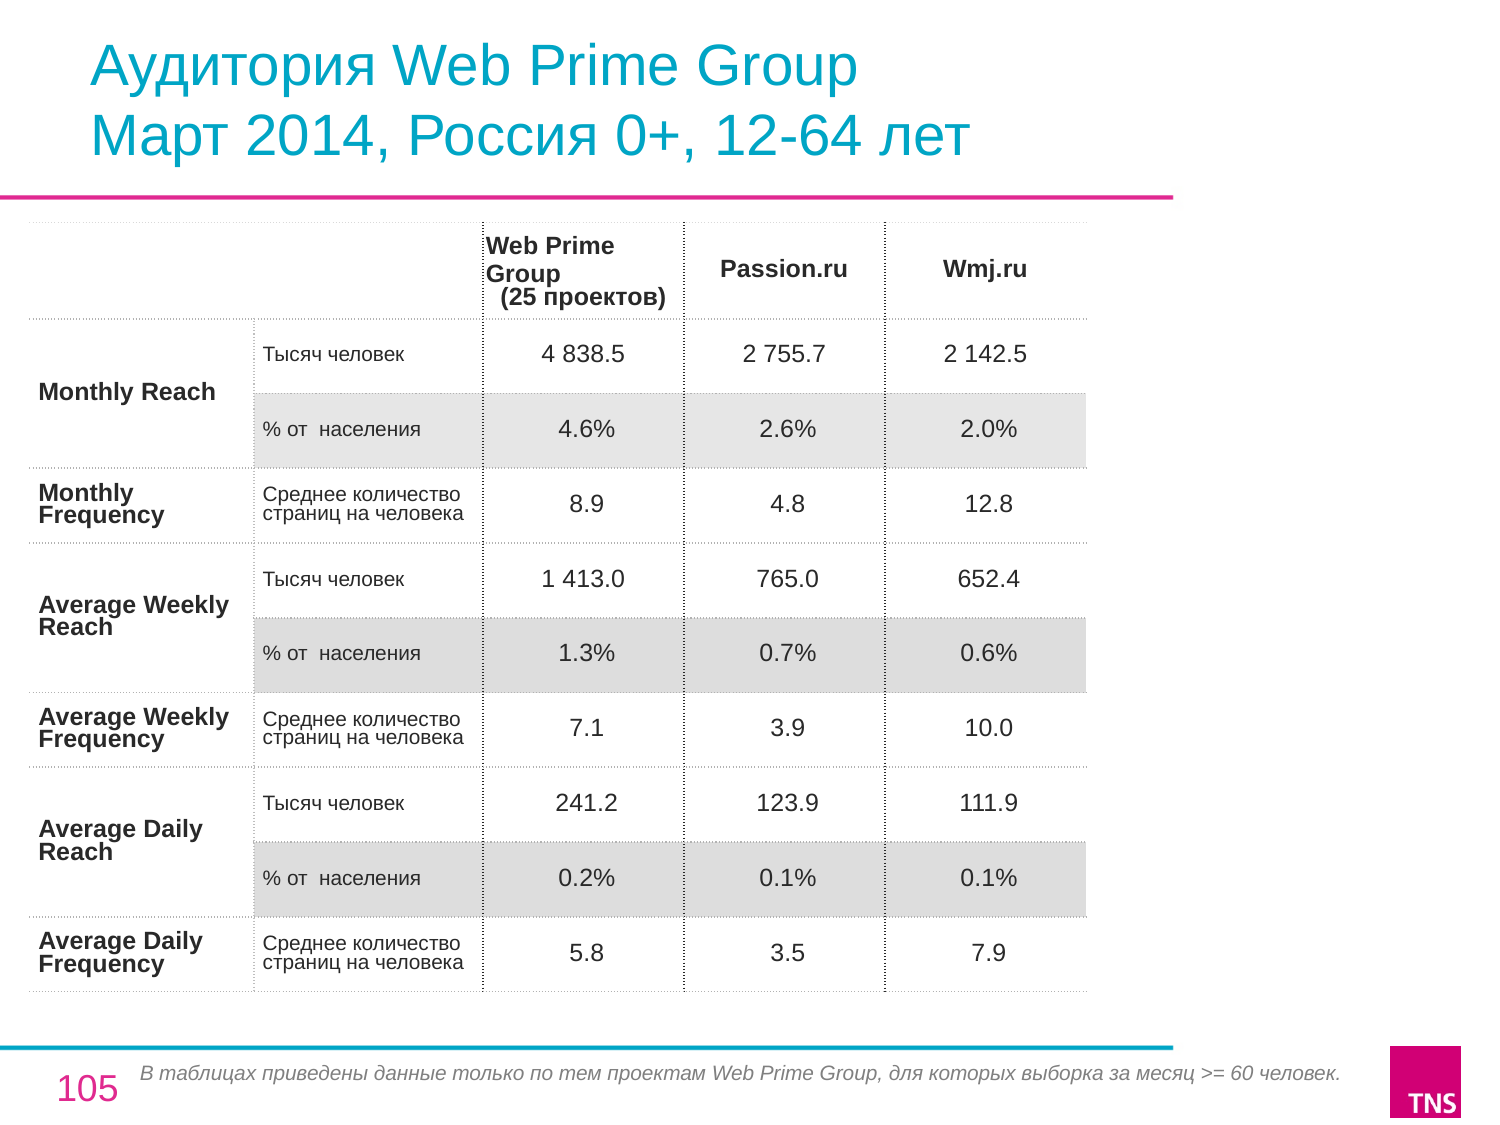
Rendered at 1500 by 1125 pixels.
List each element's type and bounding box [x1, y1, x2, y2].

text_box [124, 1052, 1463, 1092]
slide_number [40, 1055, 392, 1125]
table_header [29, 223, 1086, 319]
table_cell [29, 319, 1086, 992]
picture [0, 0, 1500, 1125]
title [74, 8, 1476, 187]
